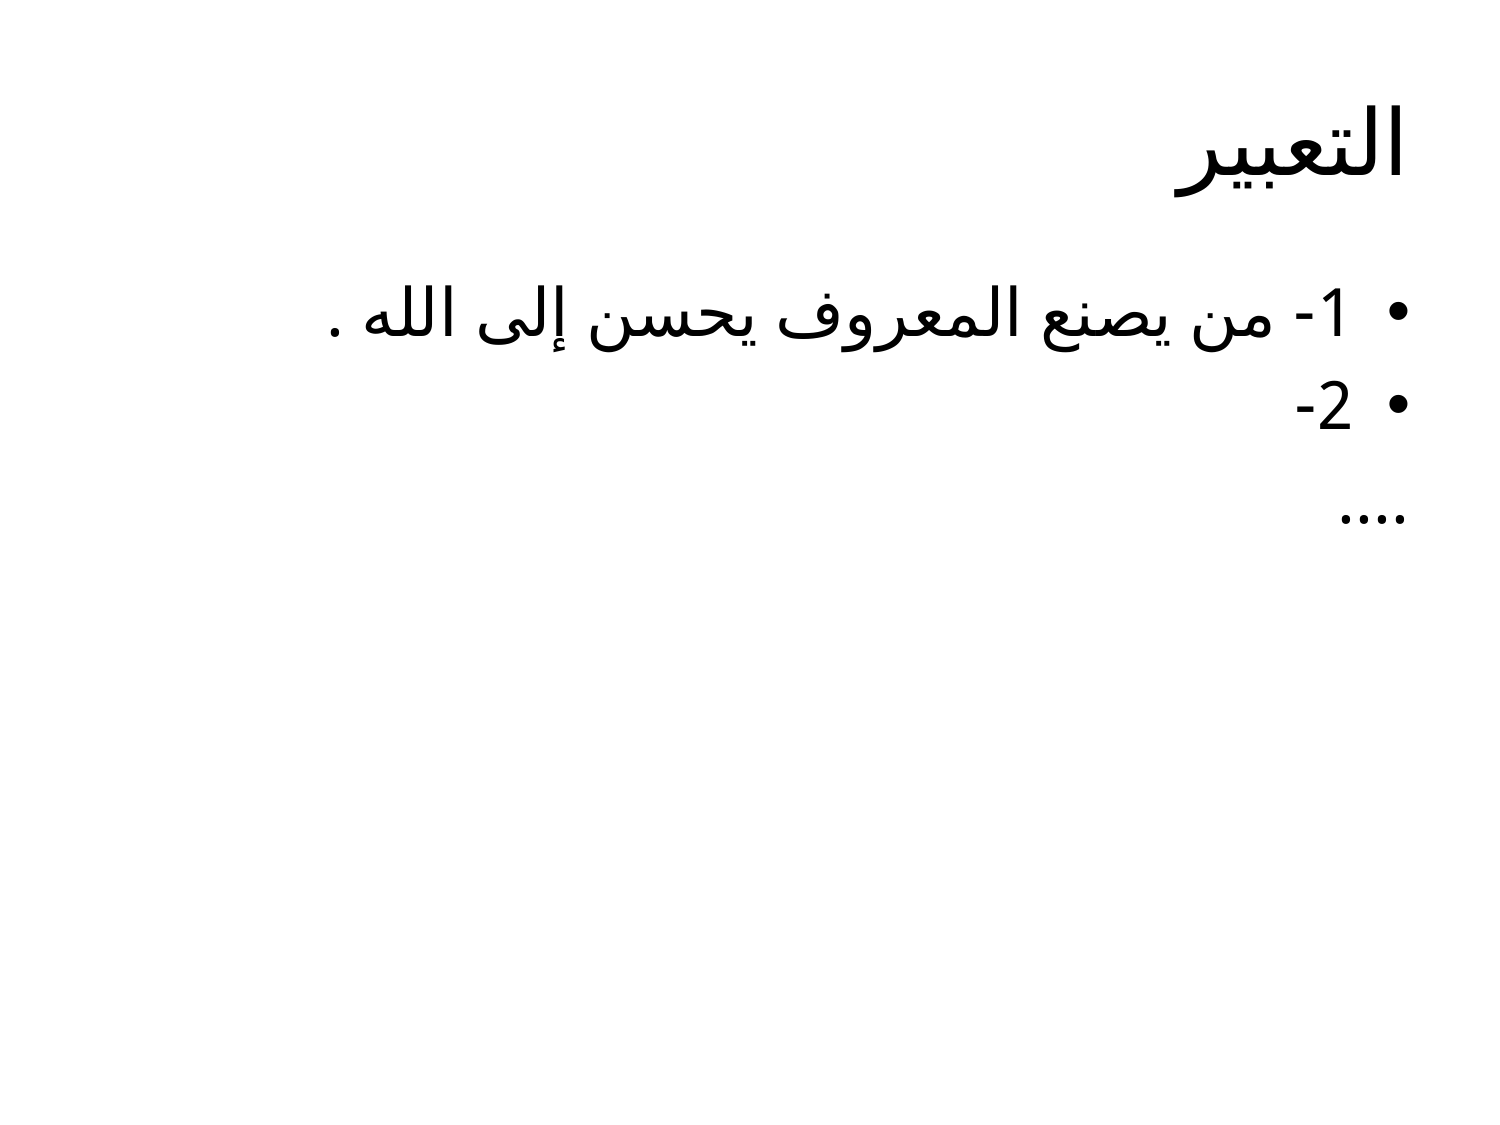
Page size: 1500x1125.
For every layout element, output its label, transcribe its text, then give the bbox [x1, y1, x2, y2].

title التعبير [75, 45, 1425, 233]
list 1- من يصنع المعروف يحسن إلى الله . 2- .... [75, 262, 1425, 1005]
